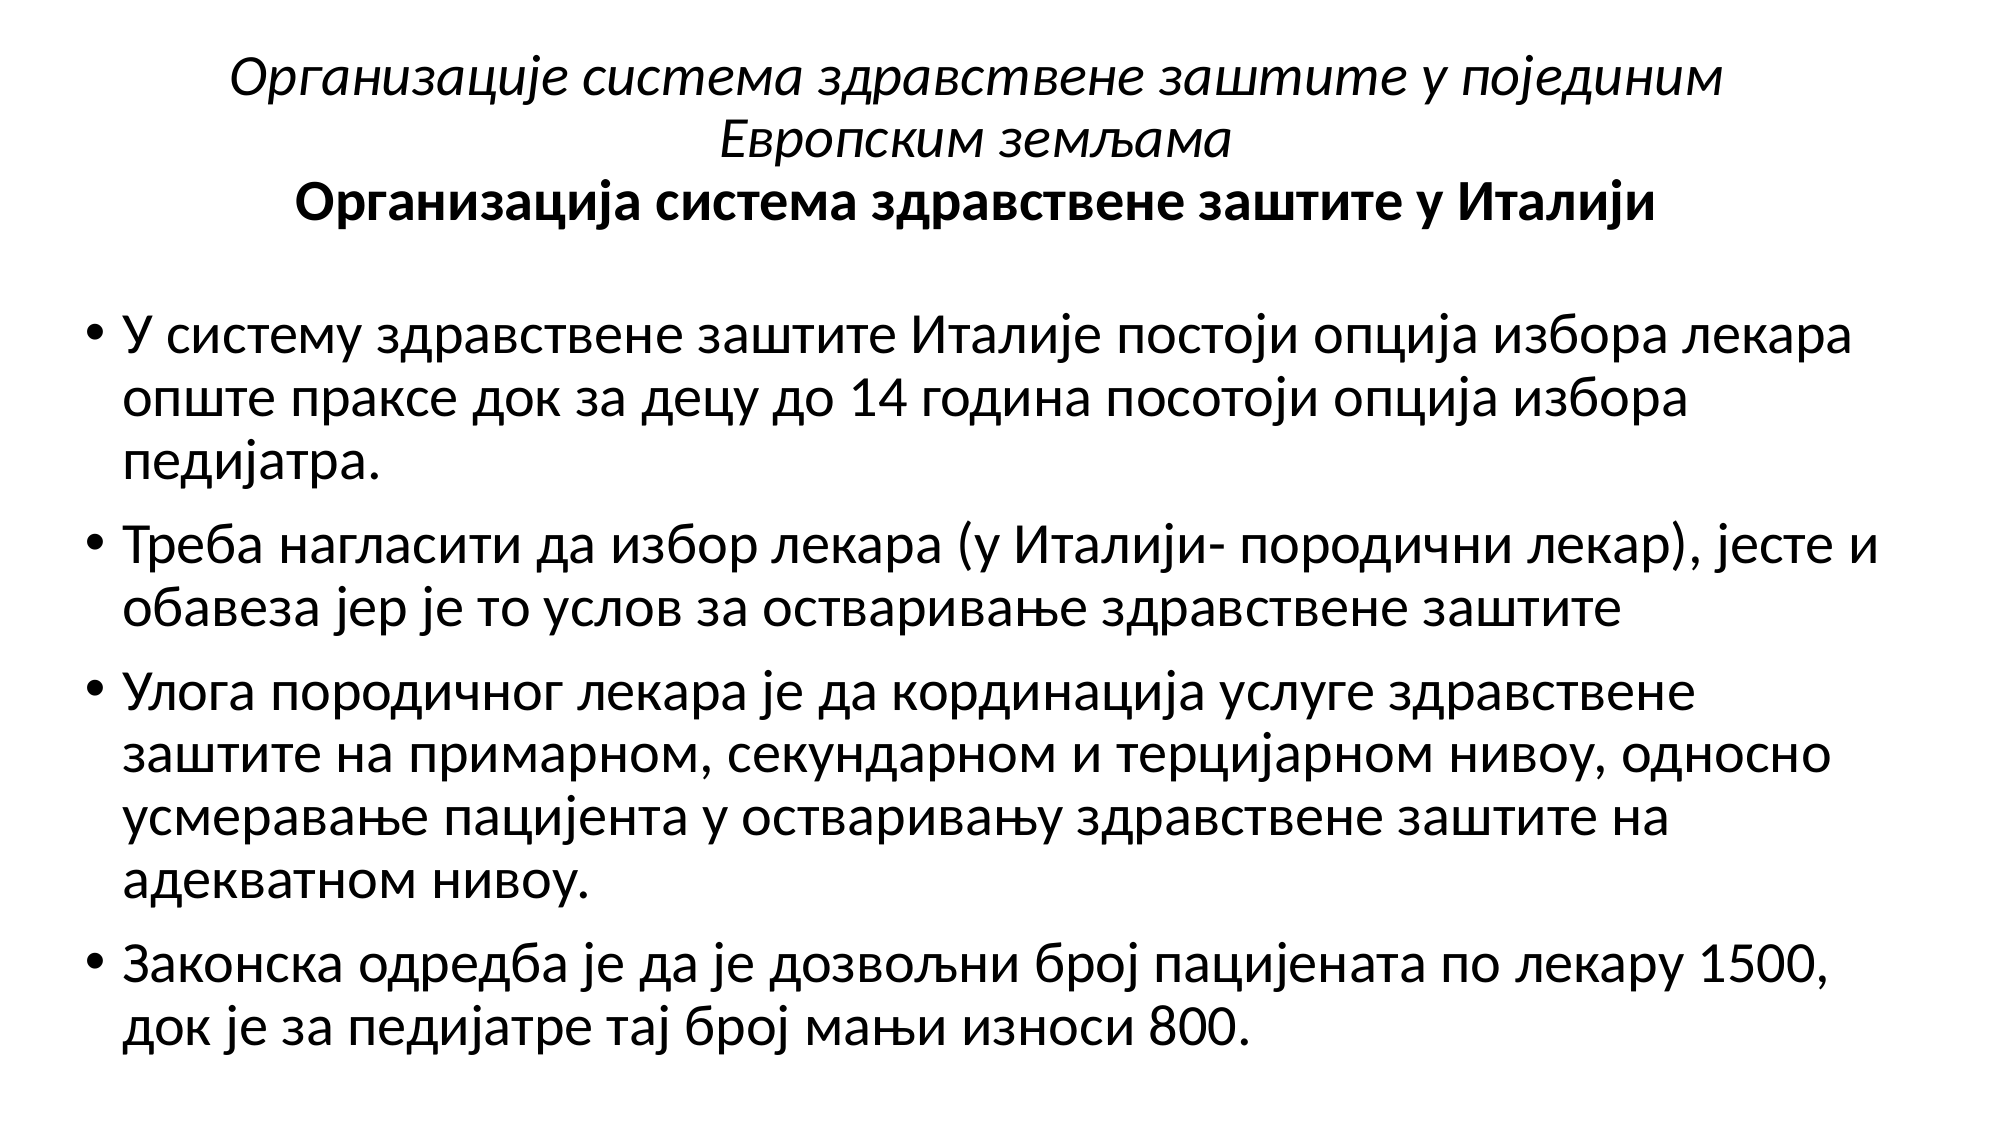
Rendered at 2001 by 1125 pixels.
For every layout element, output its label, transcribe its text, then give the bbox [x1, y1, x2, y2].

list У систему здравствене заштите Италије постоји опција избора лекара опште праксе док за децу до 14 година посотоји опција избора педијатра. Треба нагласити да избор лекара (у Италији- породични лекар), јесте и обавеза јер је то услов за остваривање здравствене заштите Улога породичног лекара је да кординација услуге здравствене заштите на примарном, секундарном и терцијарном нивоу, односно усмеравање пацијента у остваривању здравствене заштите на адекватном нивоу. Законска одредба је да је дозвољни број пацијената по лекару 1500, док је за педијатре тај број мањи износи 800. [69, 295, 1919, 1105]
title Организације система здравствене заштите у појединим Европским земљама Организација система здравствене заштите у Италији [114, 30, 1840, 248]
